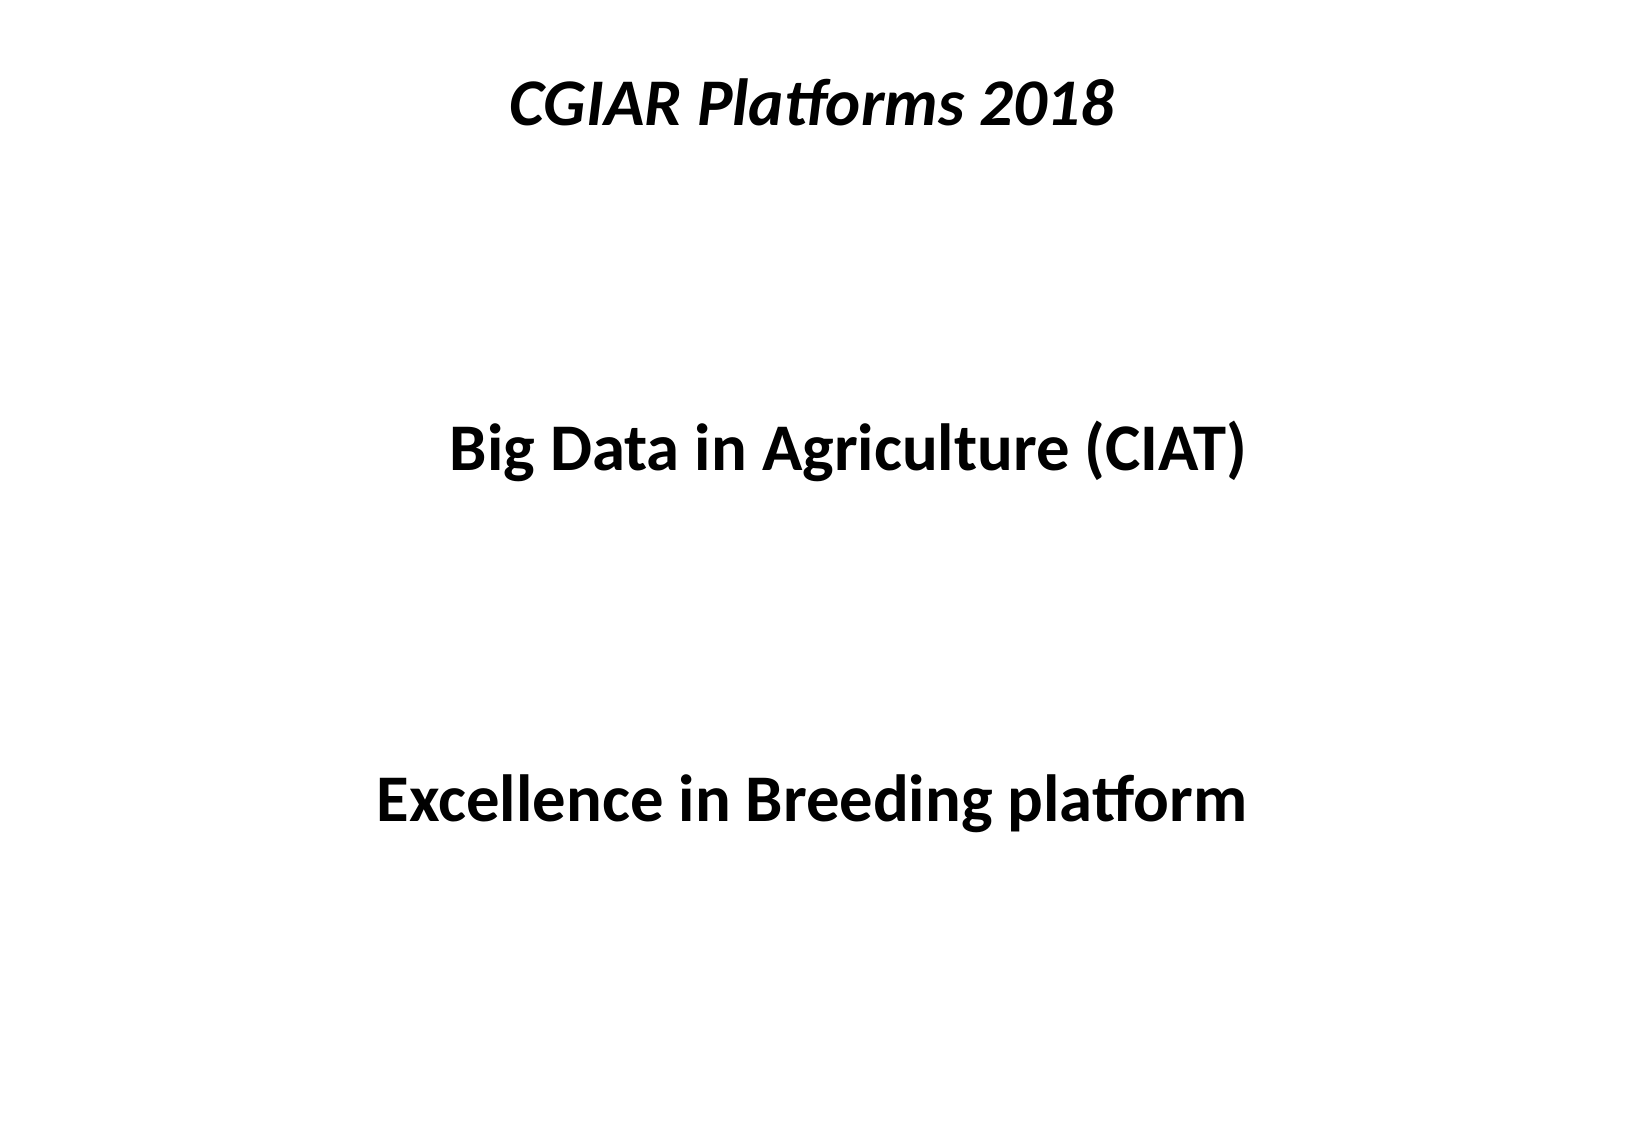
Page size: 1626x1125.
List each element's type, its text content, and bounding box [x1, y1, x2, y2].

text_box Excellence in Breeding platform [0, 747, 1625, 843]
text_box CGIAR Platforms 2018 [0, 51, 1625, 146]
text_box Big Data in Agriculture (CIAT) [44, 396, 1625, 491]
